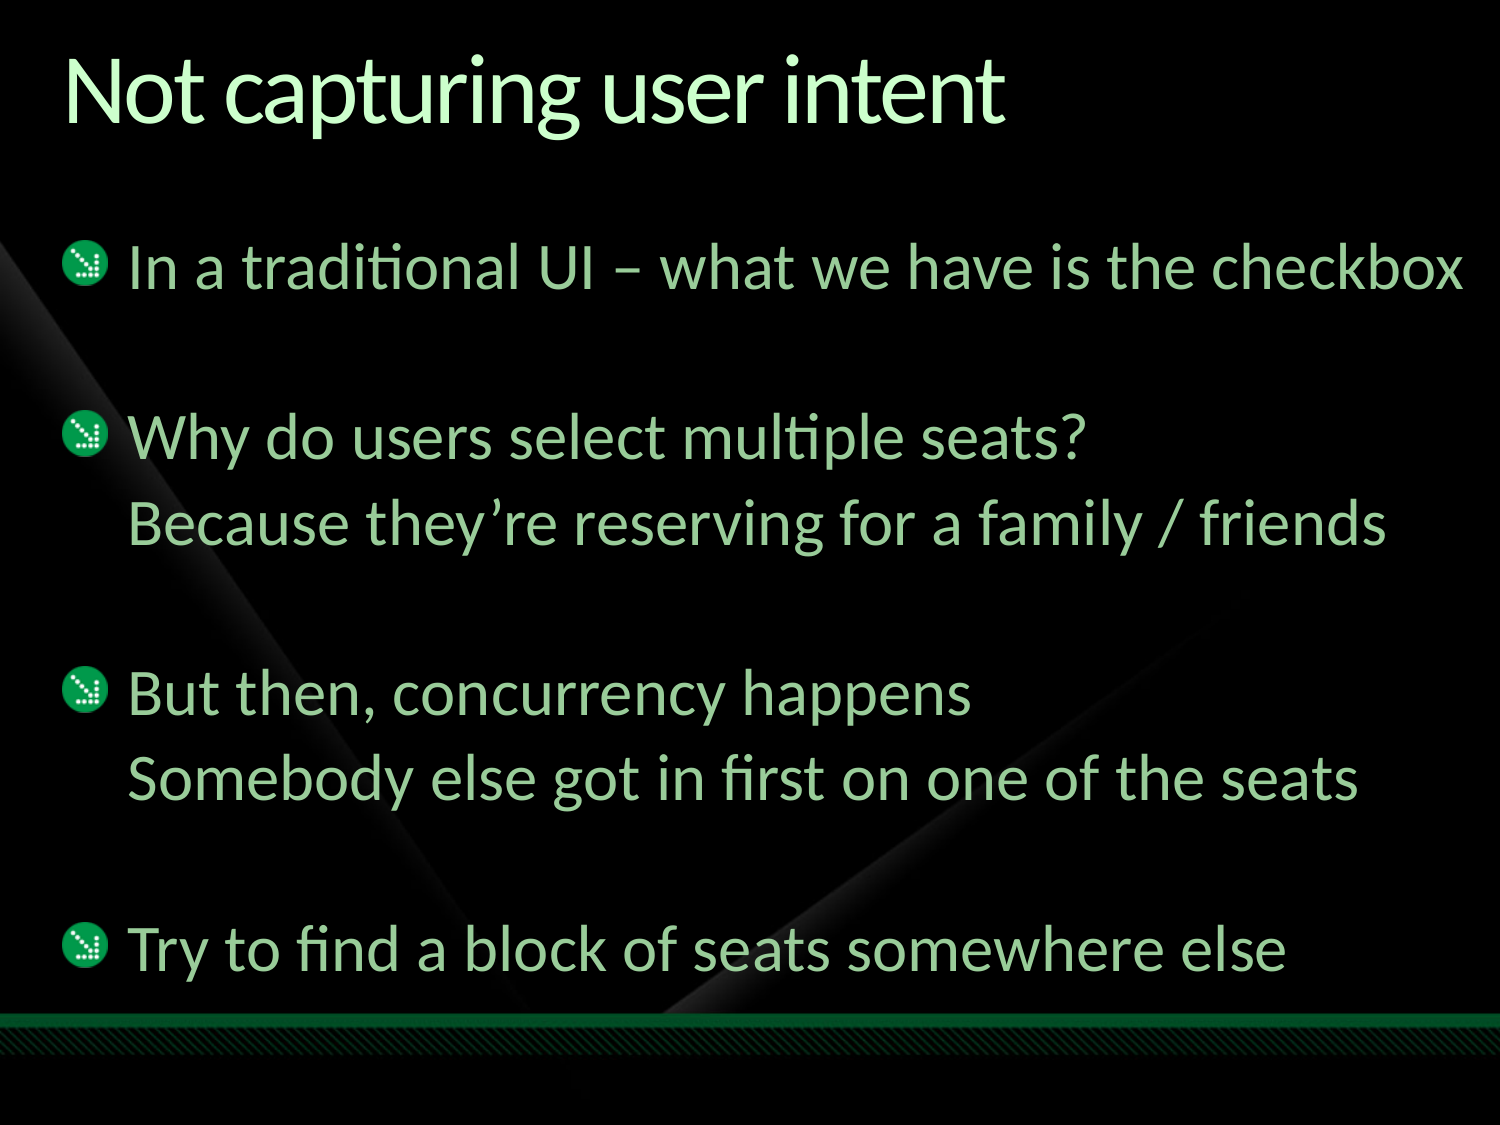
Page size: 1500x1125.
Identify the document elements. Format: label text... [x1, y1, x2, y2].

title Not capturing user intent [62, 37, 1438, 147]
list In a traditional UI – what we have is the checkbox Why do users select multiple seats? Because they’re reserving for a family / friends But then, concurrency happens Somebody else got in first on one of the seats Try to find a block of seats somewhere else [62, 231, 1500, 595]
picture [0, 0, 1500, 1125]
